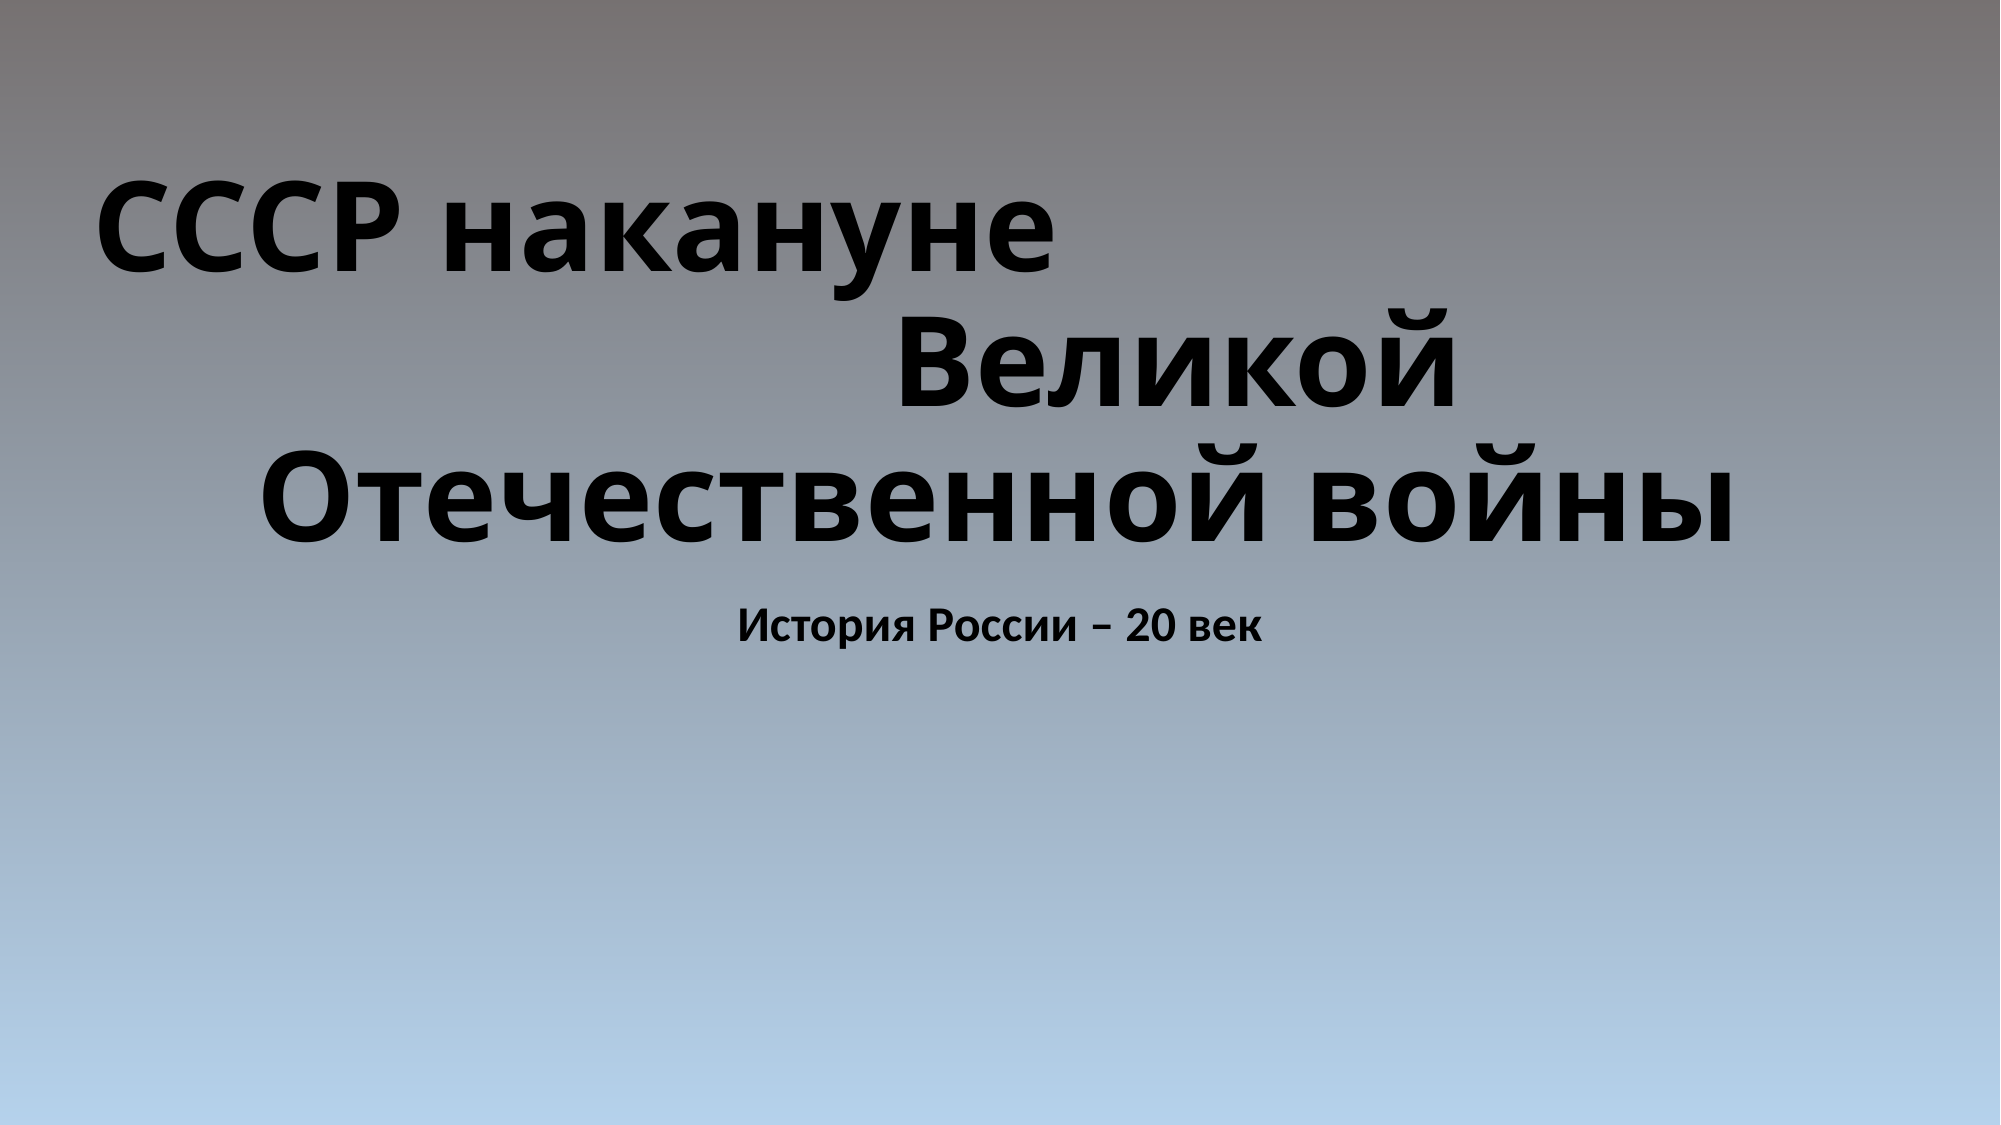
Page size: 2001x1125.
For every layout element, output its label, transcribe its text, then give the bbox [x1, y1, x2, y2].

subtitle История России – 20 век [249, 590, 1750, 863]
title СССР накануне Великой Отечественной войны [68, 184, 1928, 576]
